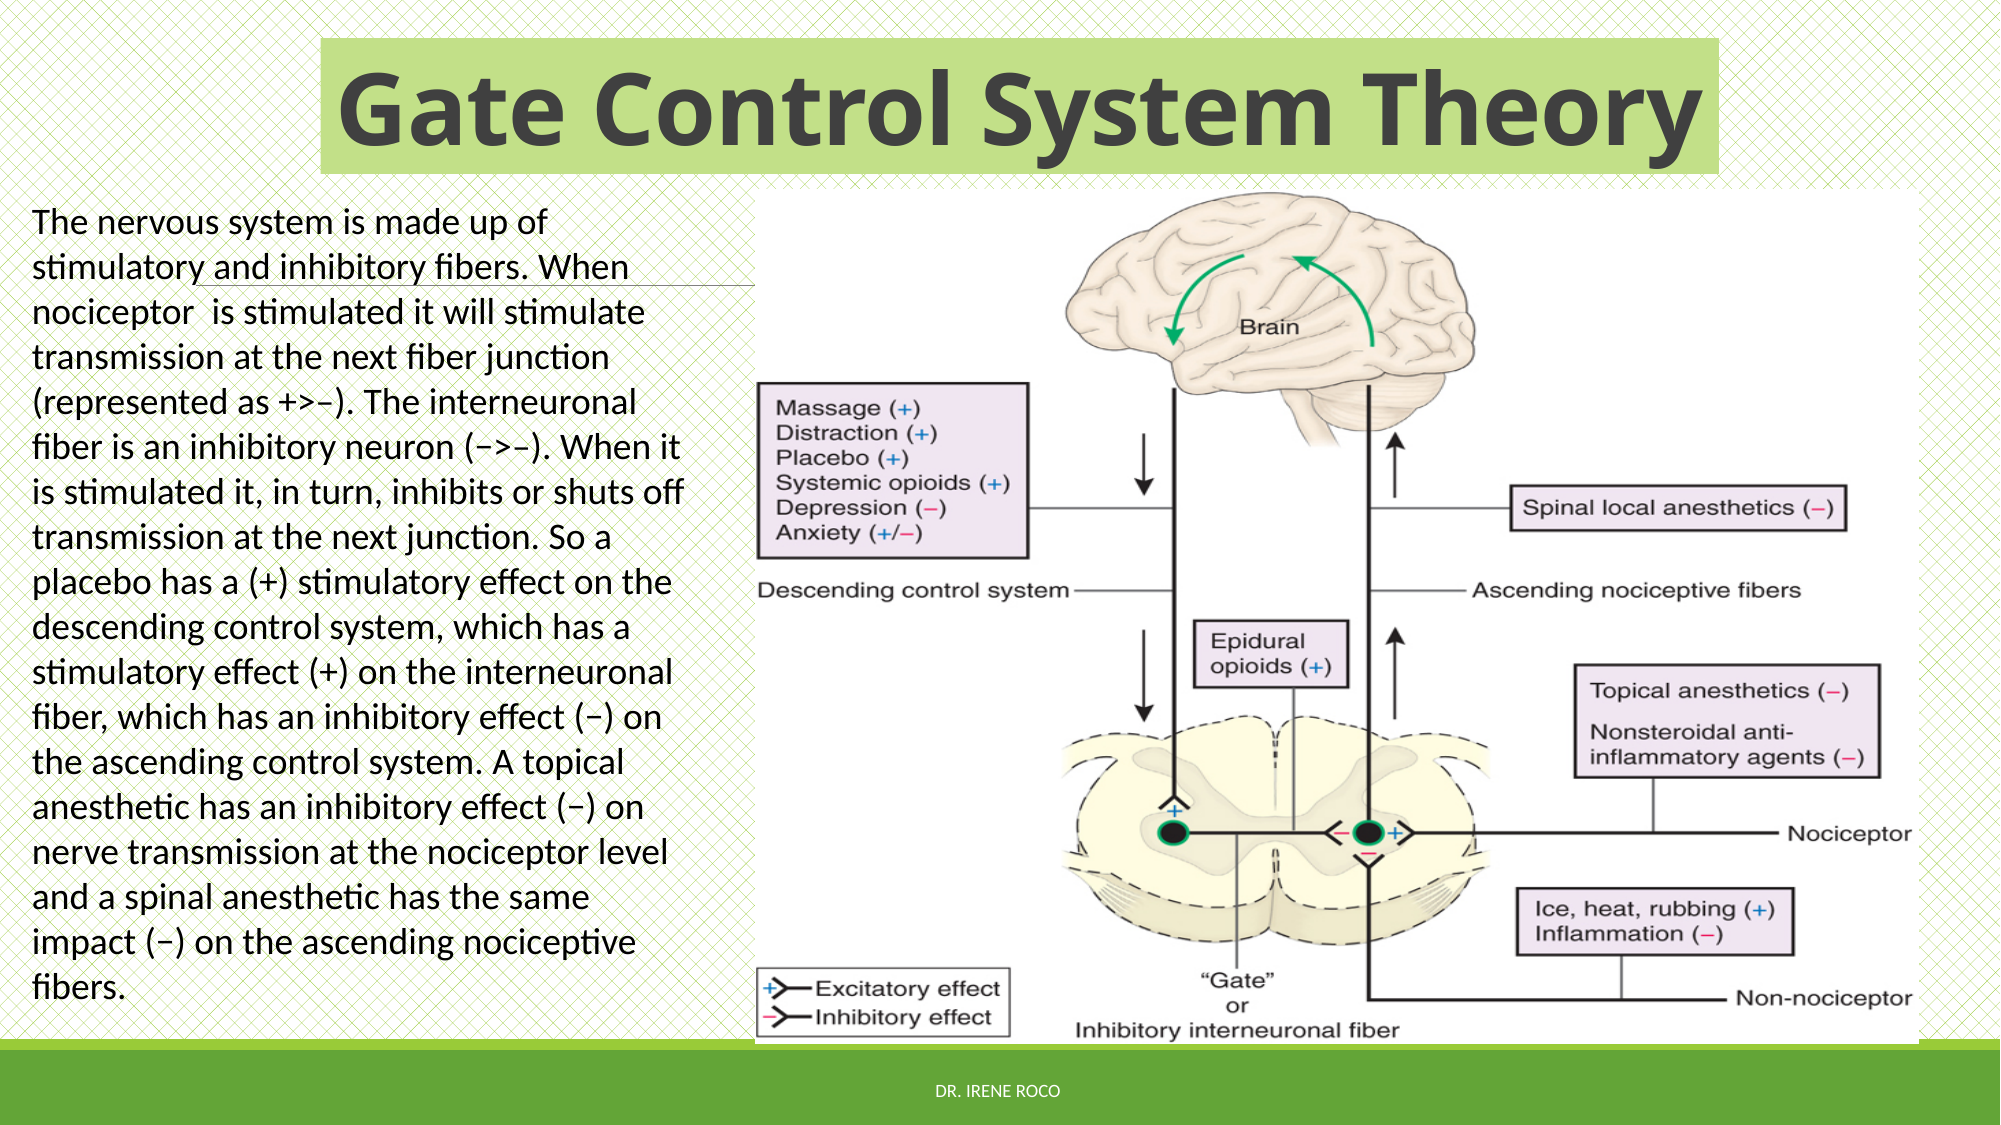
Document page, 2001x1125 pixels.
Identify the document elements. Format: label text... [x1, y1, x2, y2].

text_box The nervous system is made up of stimulatory and inhibitory ﬁbers. When nociceptor is stimulated it will stimulate transmission at the next ﬁber junction (represented as +>–). The interneuronal ﬁber is an inhibitory neuron (−>–). When it is stimulated it, in turn, inhibits or shuts off transmission at the next junction. So a placebo has a (+) stimulatory effect on the descending control system, which has a stimulatory effect (+) on the interneuronal ﬁber, which has an inhibitory effect (−) on the ascending control system. A topical anesthetic has an inhibitory effect (−) on nerve transmission at the nociceptor level and a spinal anesthetic has the same impact (−) on the ascending nociceptive ﬁbers. [17, 189, 715, 1015]
title Gate Control System Theory [320, 38, 1719, 174]
footer Dr. Irene Roco [604, 1059, 1396, 1120]
picture [754, 189, 1920, 1045]
